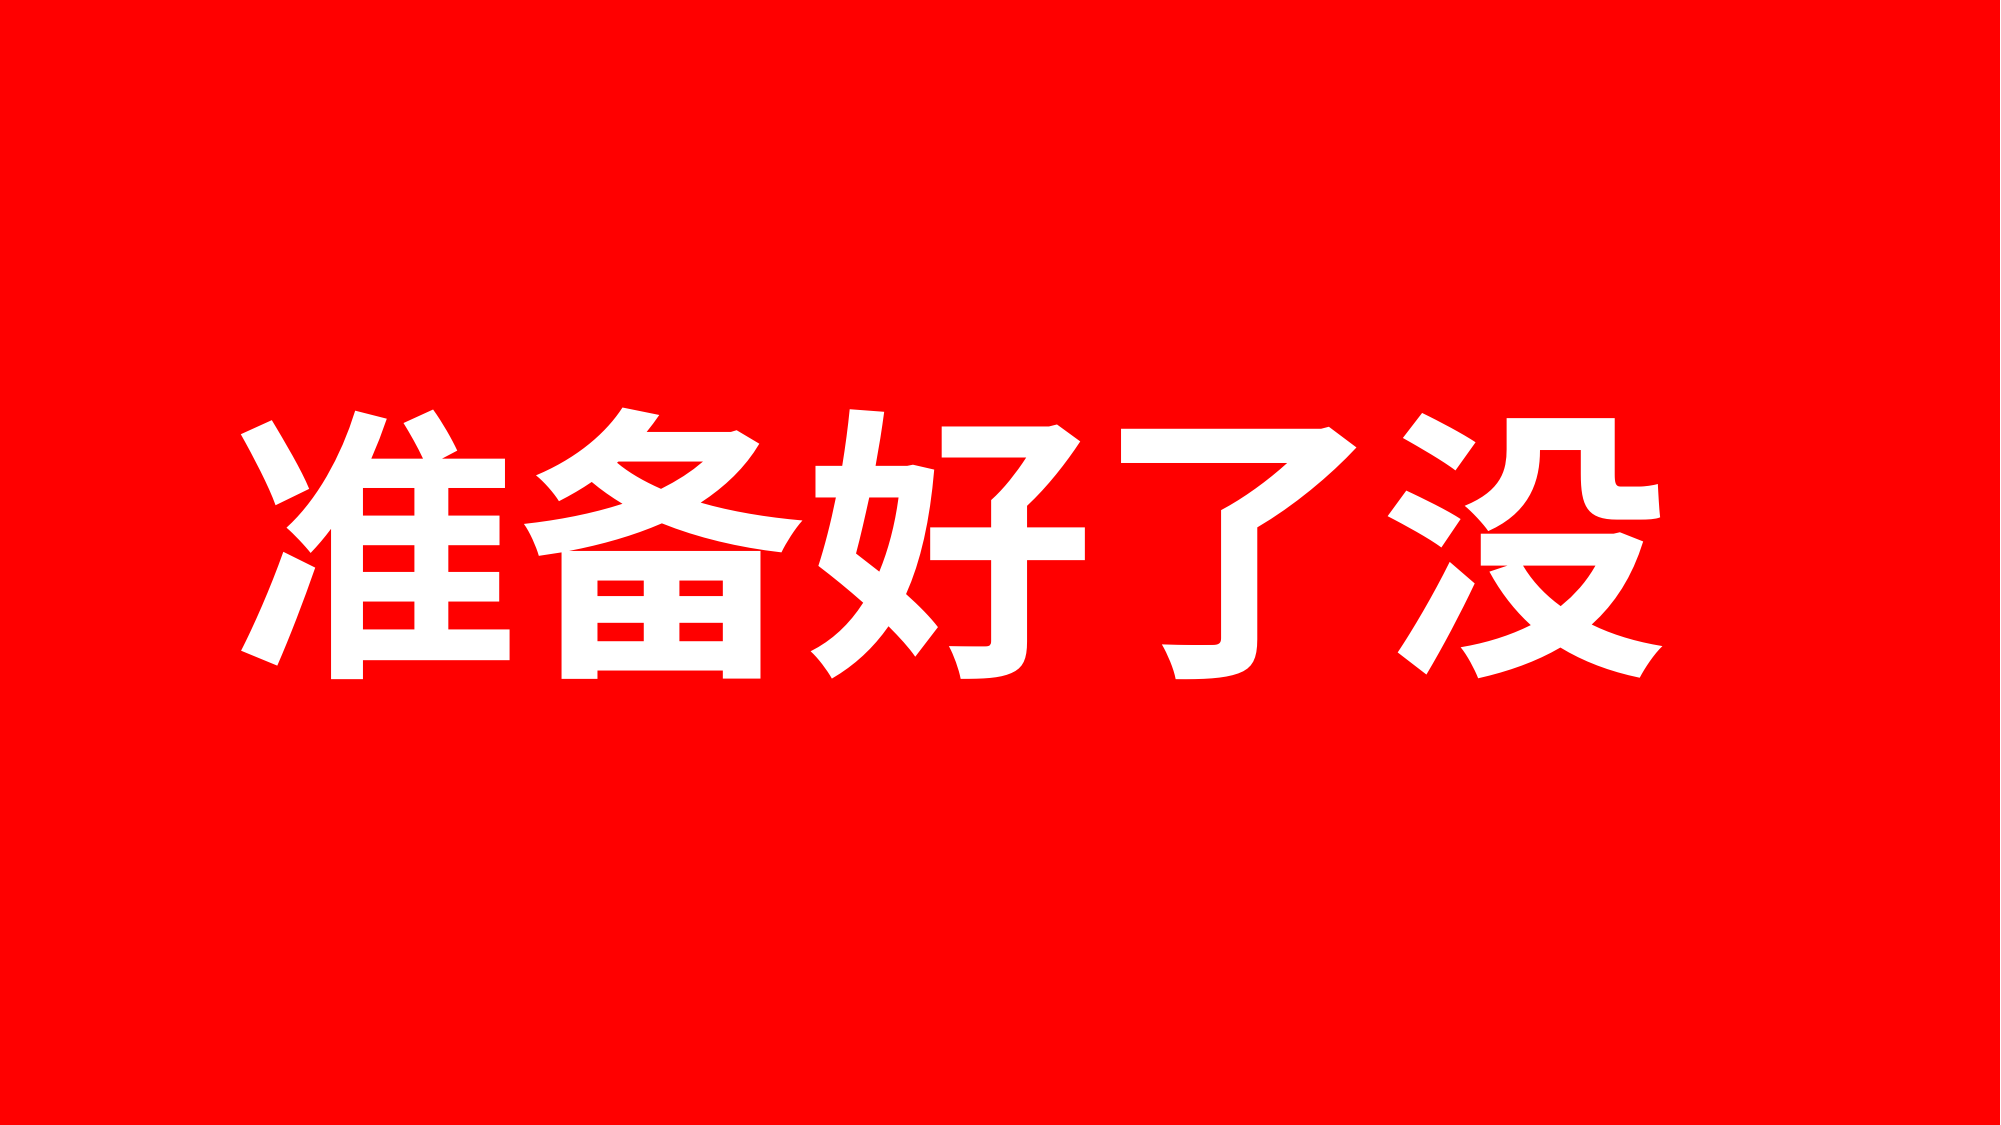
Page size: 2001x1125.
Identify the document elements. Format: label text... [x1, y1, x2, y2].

text_box 准备好了没 [216, 358, 2000, 719]
